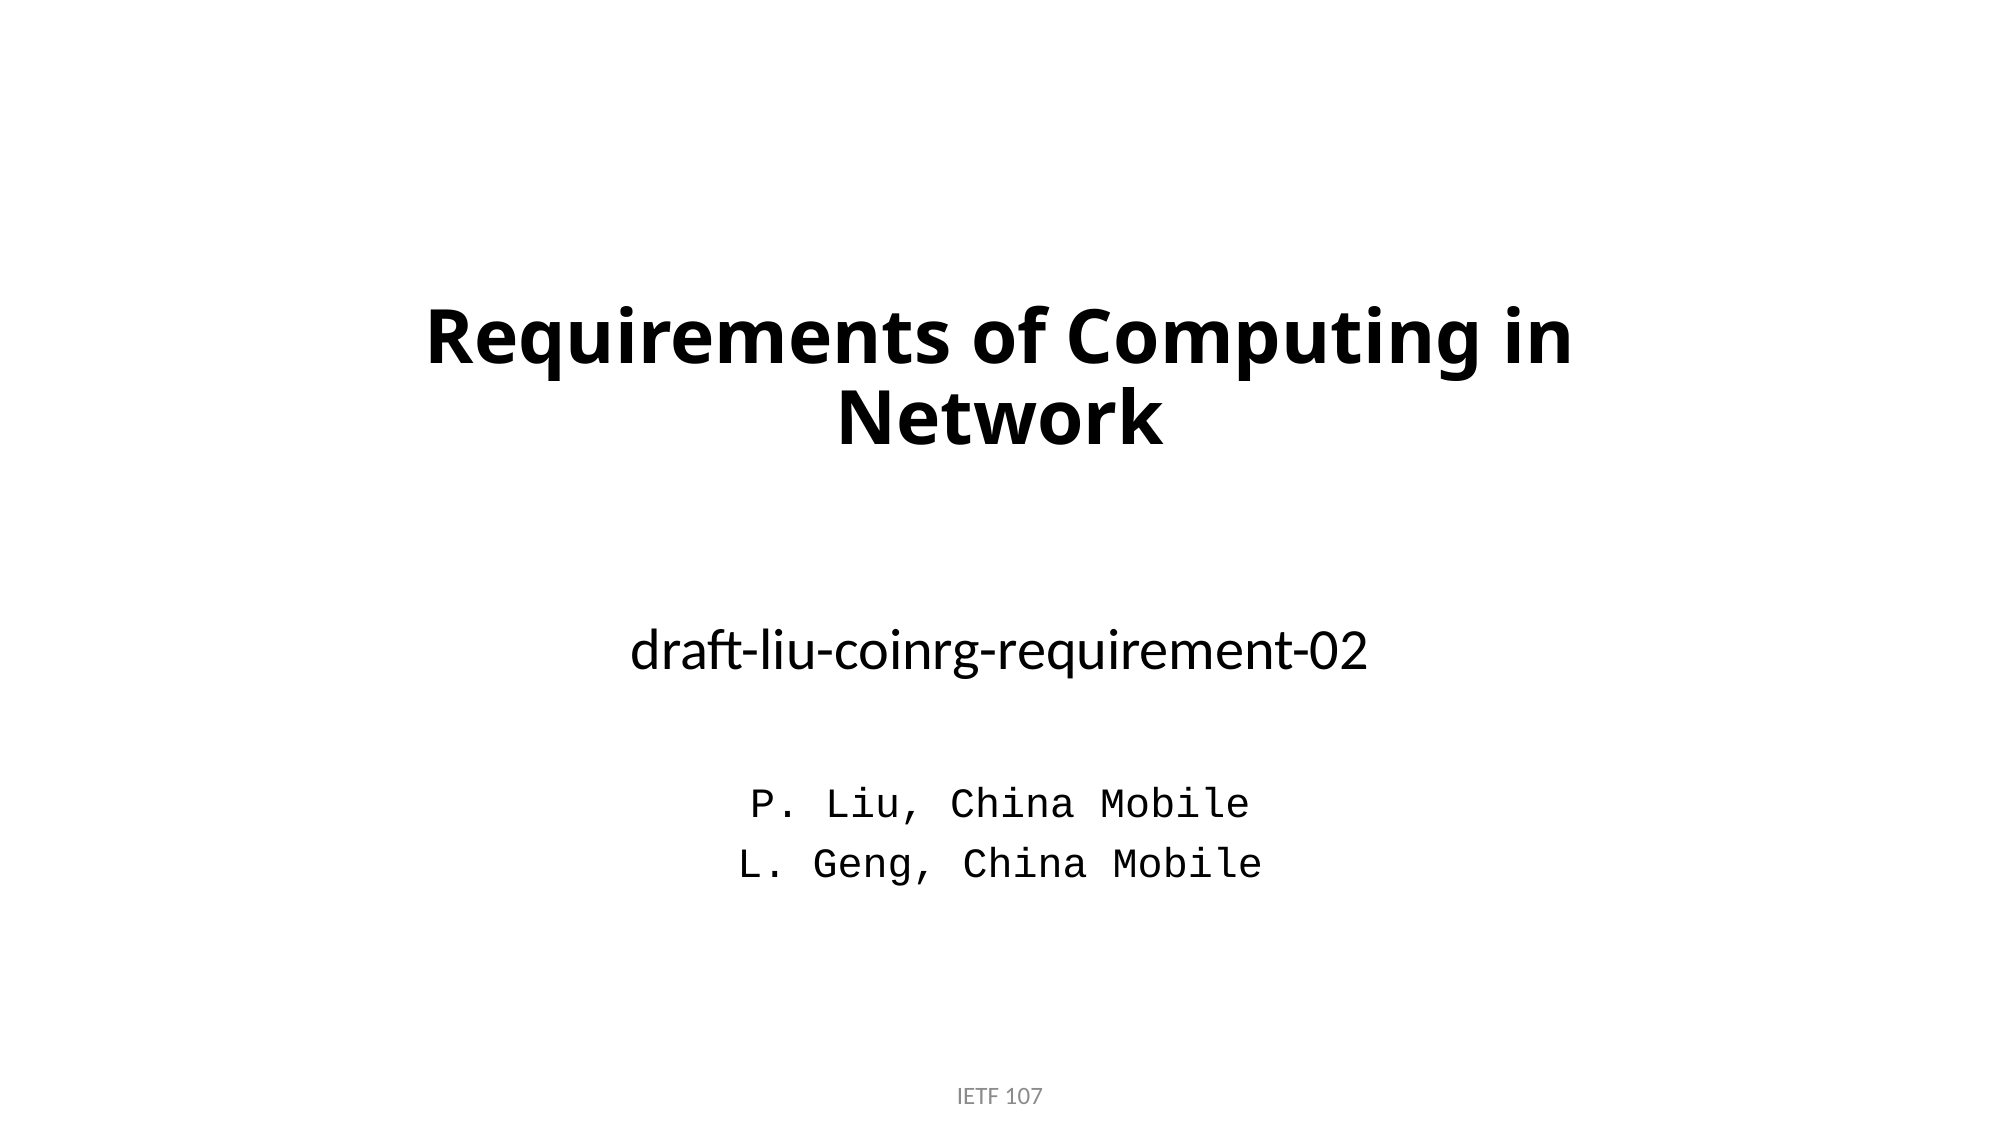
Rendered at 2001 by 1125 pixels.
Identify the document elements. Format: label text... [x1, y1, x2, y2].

title Requirements of Computing in Network [249, 184, 1750, 500]
footer IETF 107 [662, 1065, 1338, 1125]
subtitle draft-liu-coinrg-requirement-02 P. Liu, China Mobile L. Geng, China Mobile [249, 500, 1750, 921]
